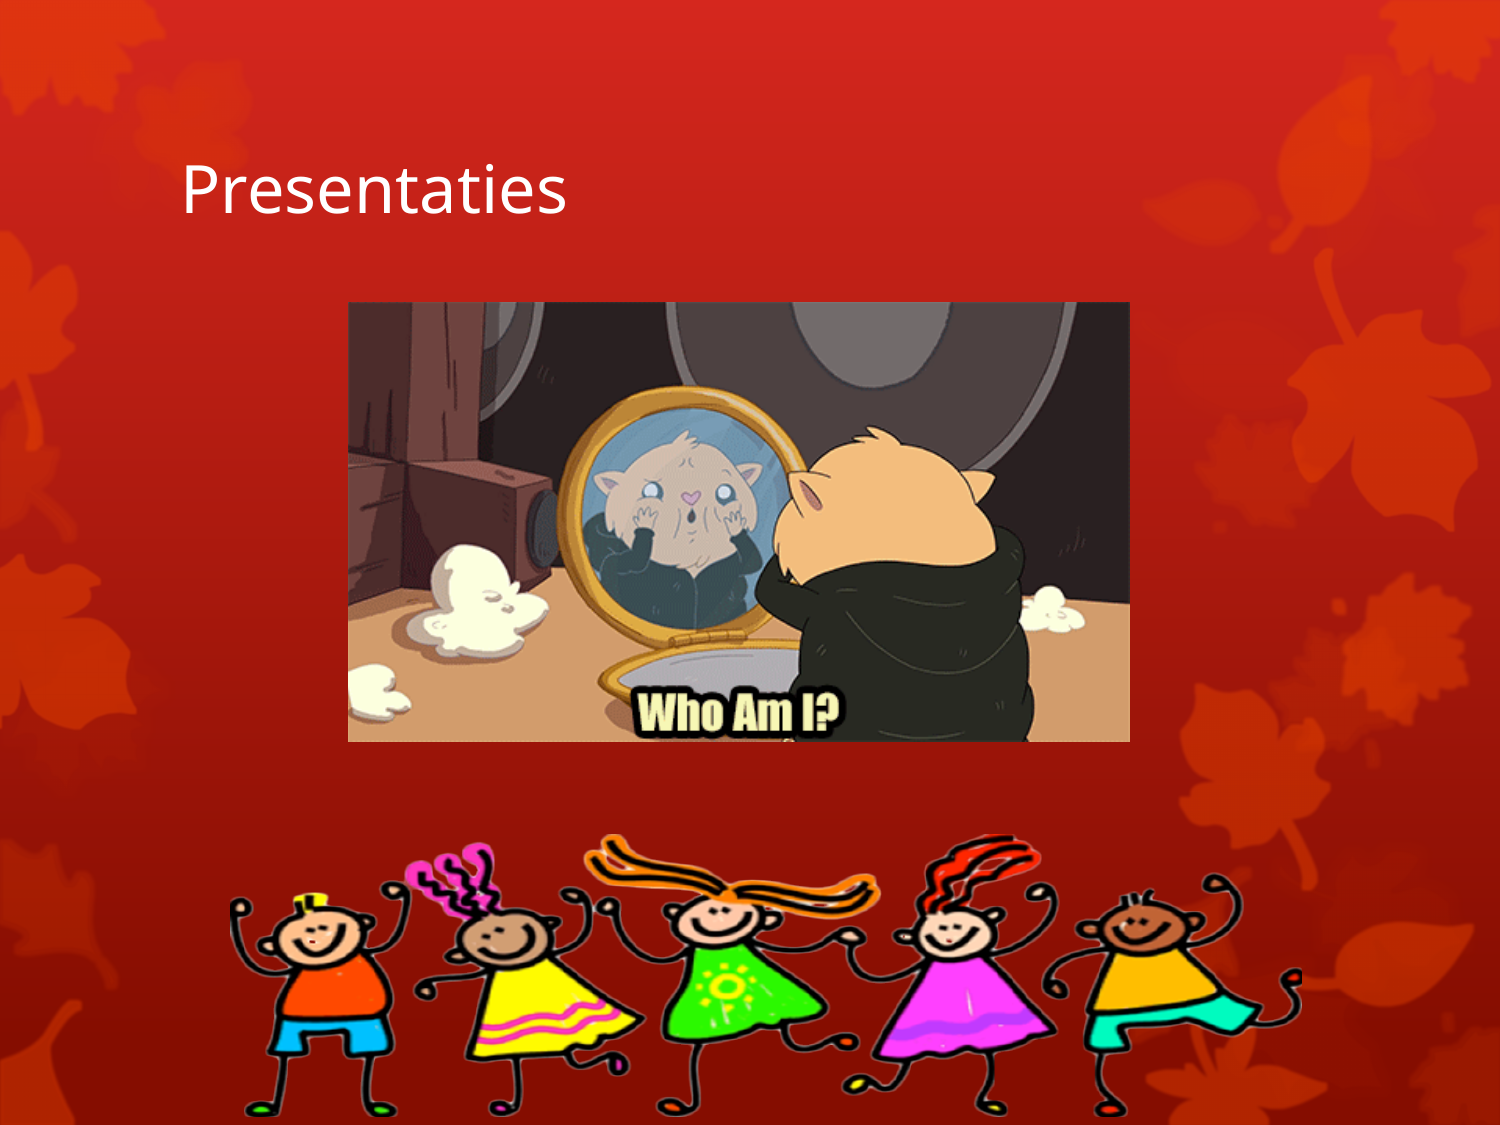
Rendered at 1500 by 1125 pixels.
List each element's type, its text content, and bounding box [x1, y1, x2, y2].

picture [229, 833, 1303, 1118]
title Presentaties [165, 110, 1335, 263]
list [347, 302, 1131, 743]
